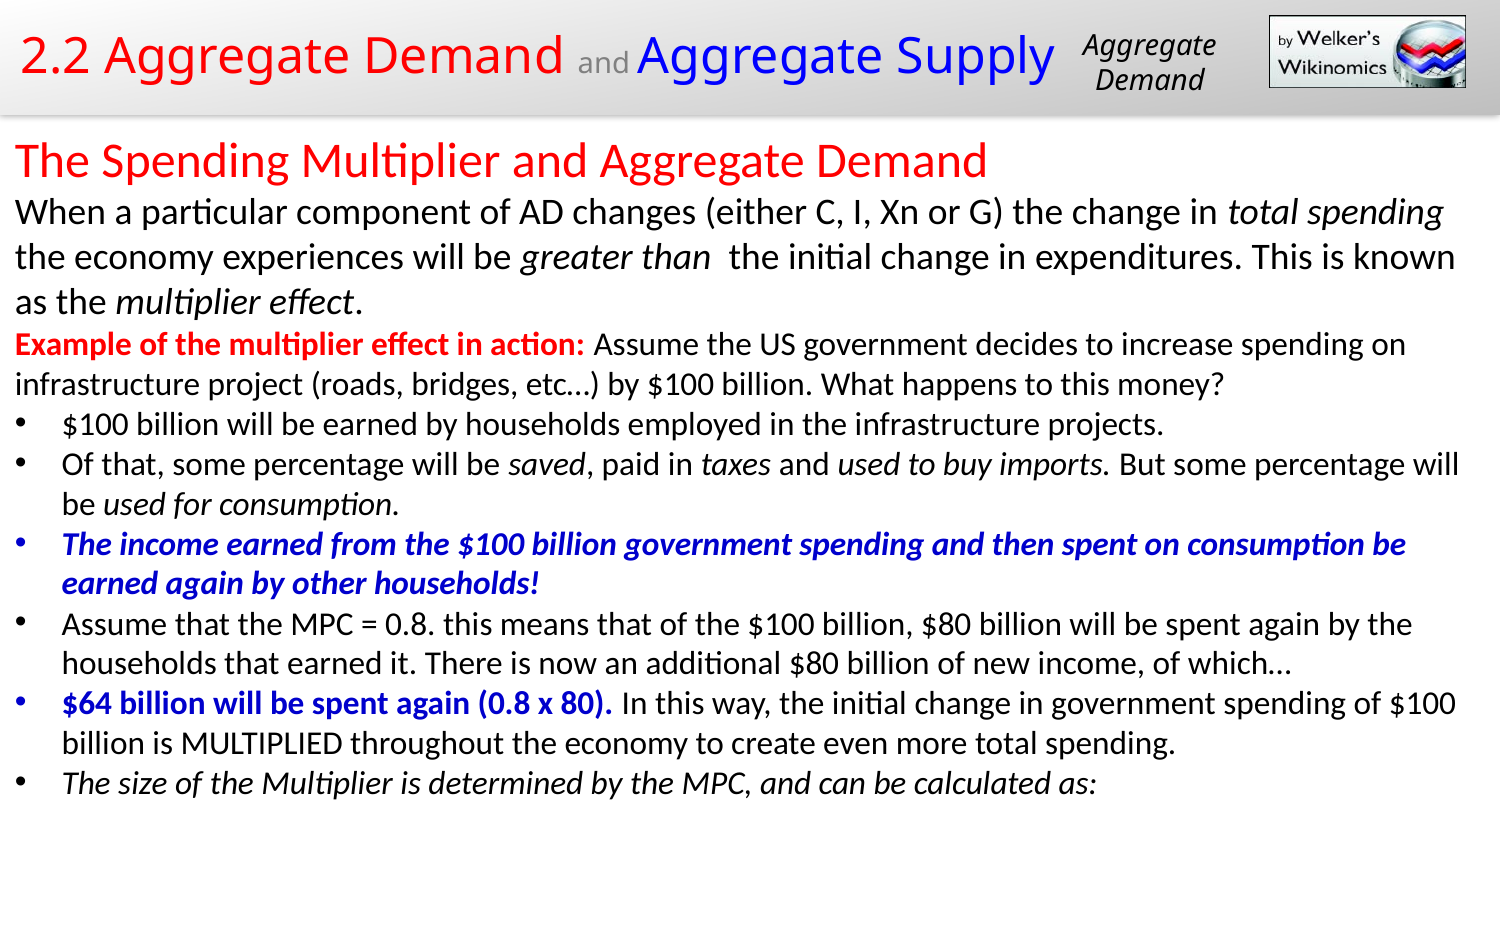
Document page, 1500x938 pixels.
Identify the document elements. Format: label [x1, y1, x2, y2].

text_box [0, 0, 1500, 115]
